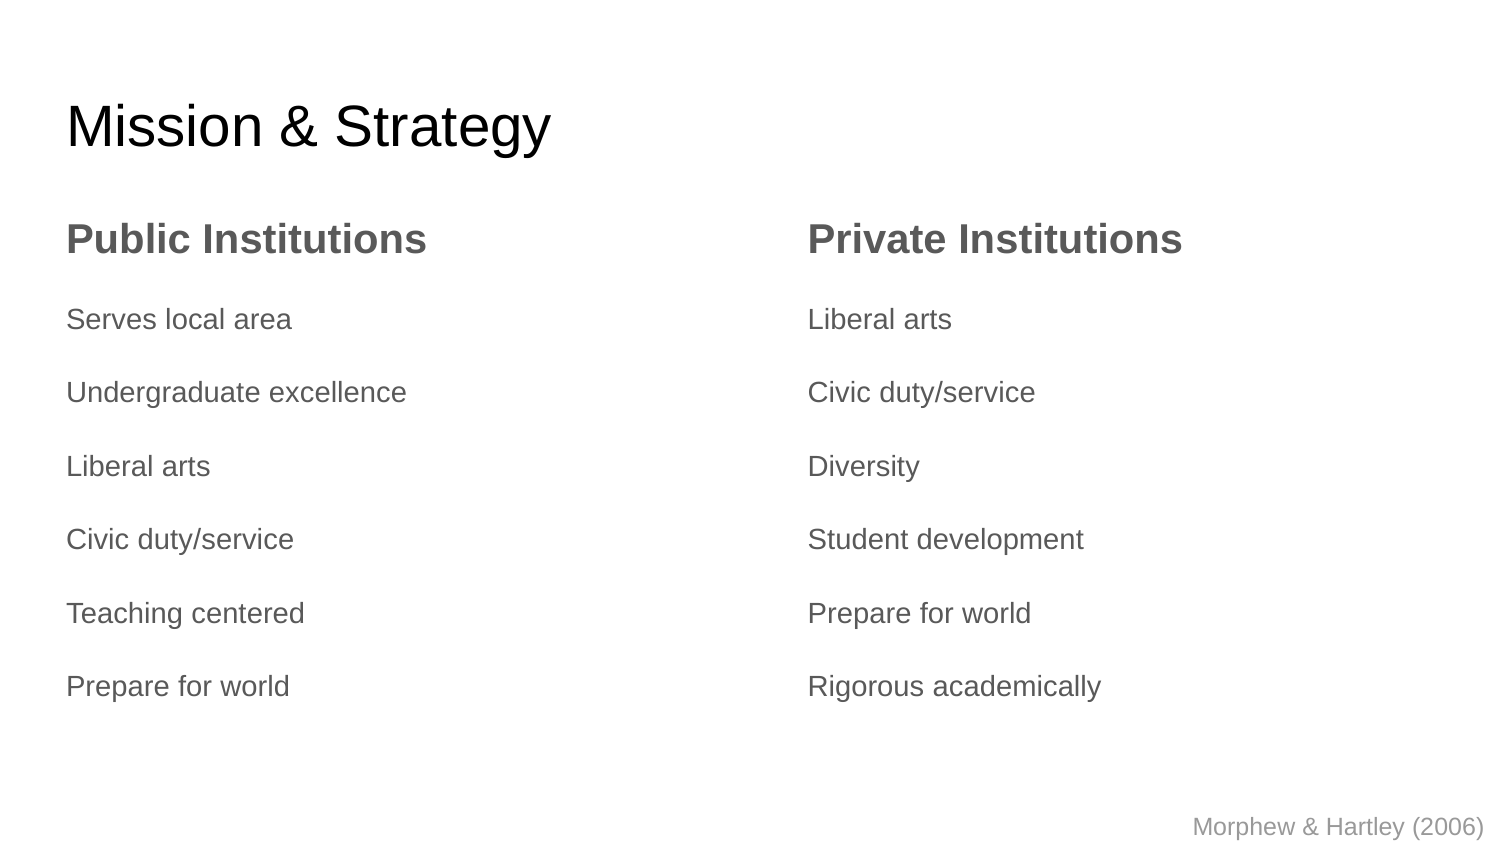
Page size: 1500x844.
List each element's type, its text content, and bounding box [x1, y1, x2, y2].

list Public Institutions Serves local area Undergraduate excellence Liberal arts Civic duty/service Teaching centered Prepare for world [51, 189, 708, 750]
title Mission & Strategy [51, 72, 1449, 167]
text_box Morphew & Hartley (2006) [993, 795, 1500, 844]
list Private Institutions Liberal arts Civic duty/service Diversity Student development Prepare for world Rigorous academically [792, 189, 1449, 750]
